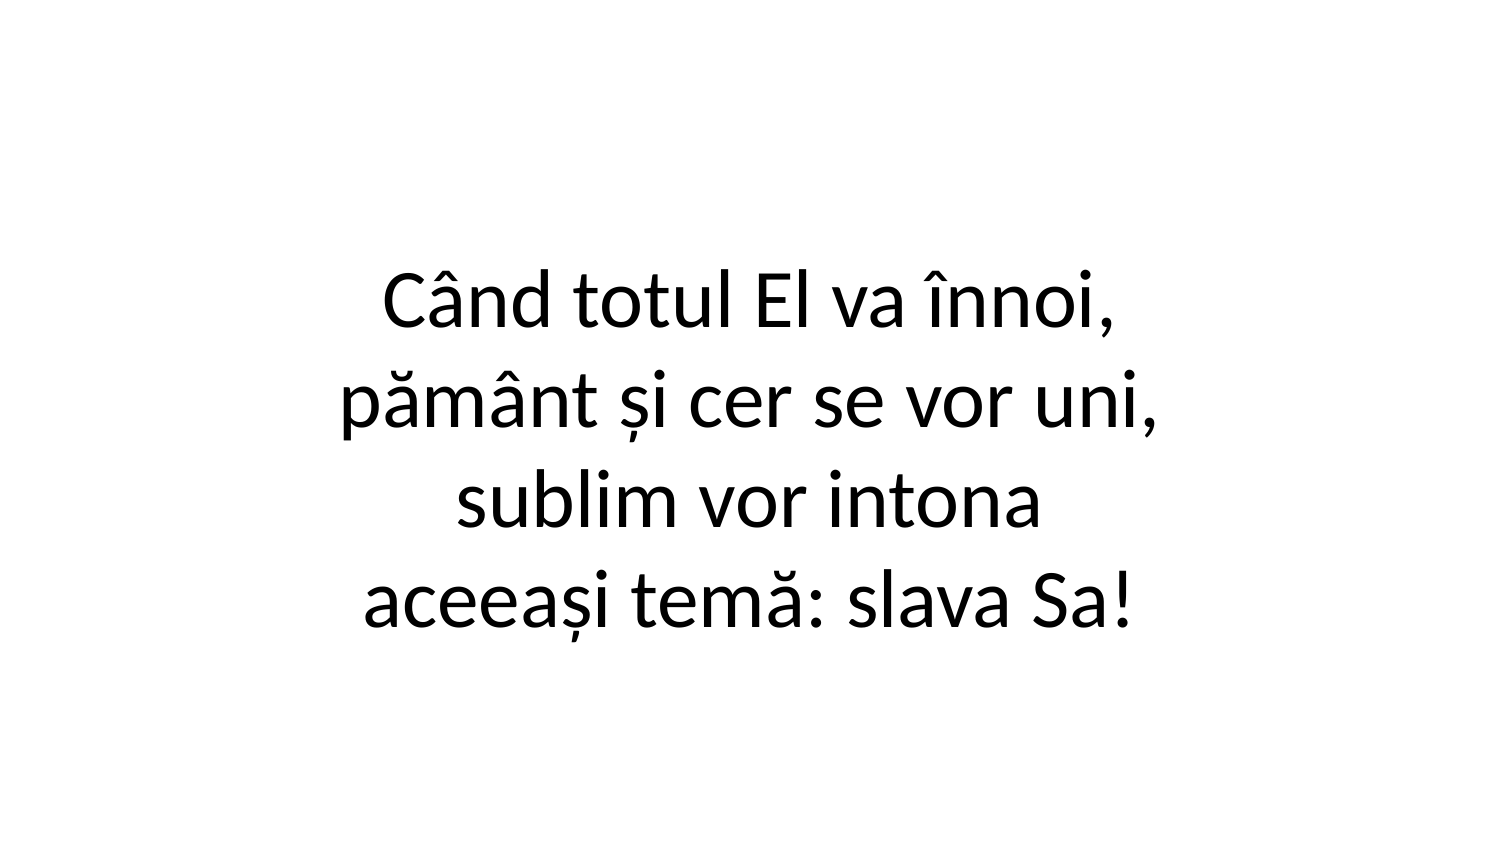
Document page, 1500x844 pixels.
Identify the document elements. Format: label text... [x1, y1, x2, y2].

text_box Când totul El va înnoi, pământ și cer se vor uni, sublim vor intona aceeași temă: slava Sa! [323, 192, 1177, 652]
